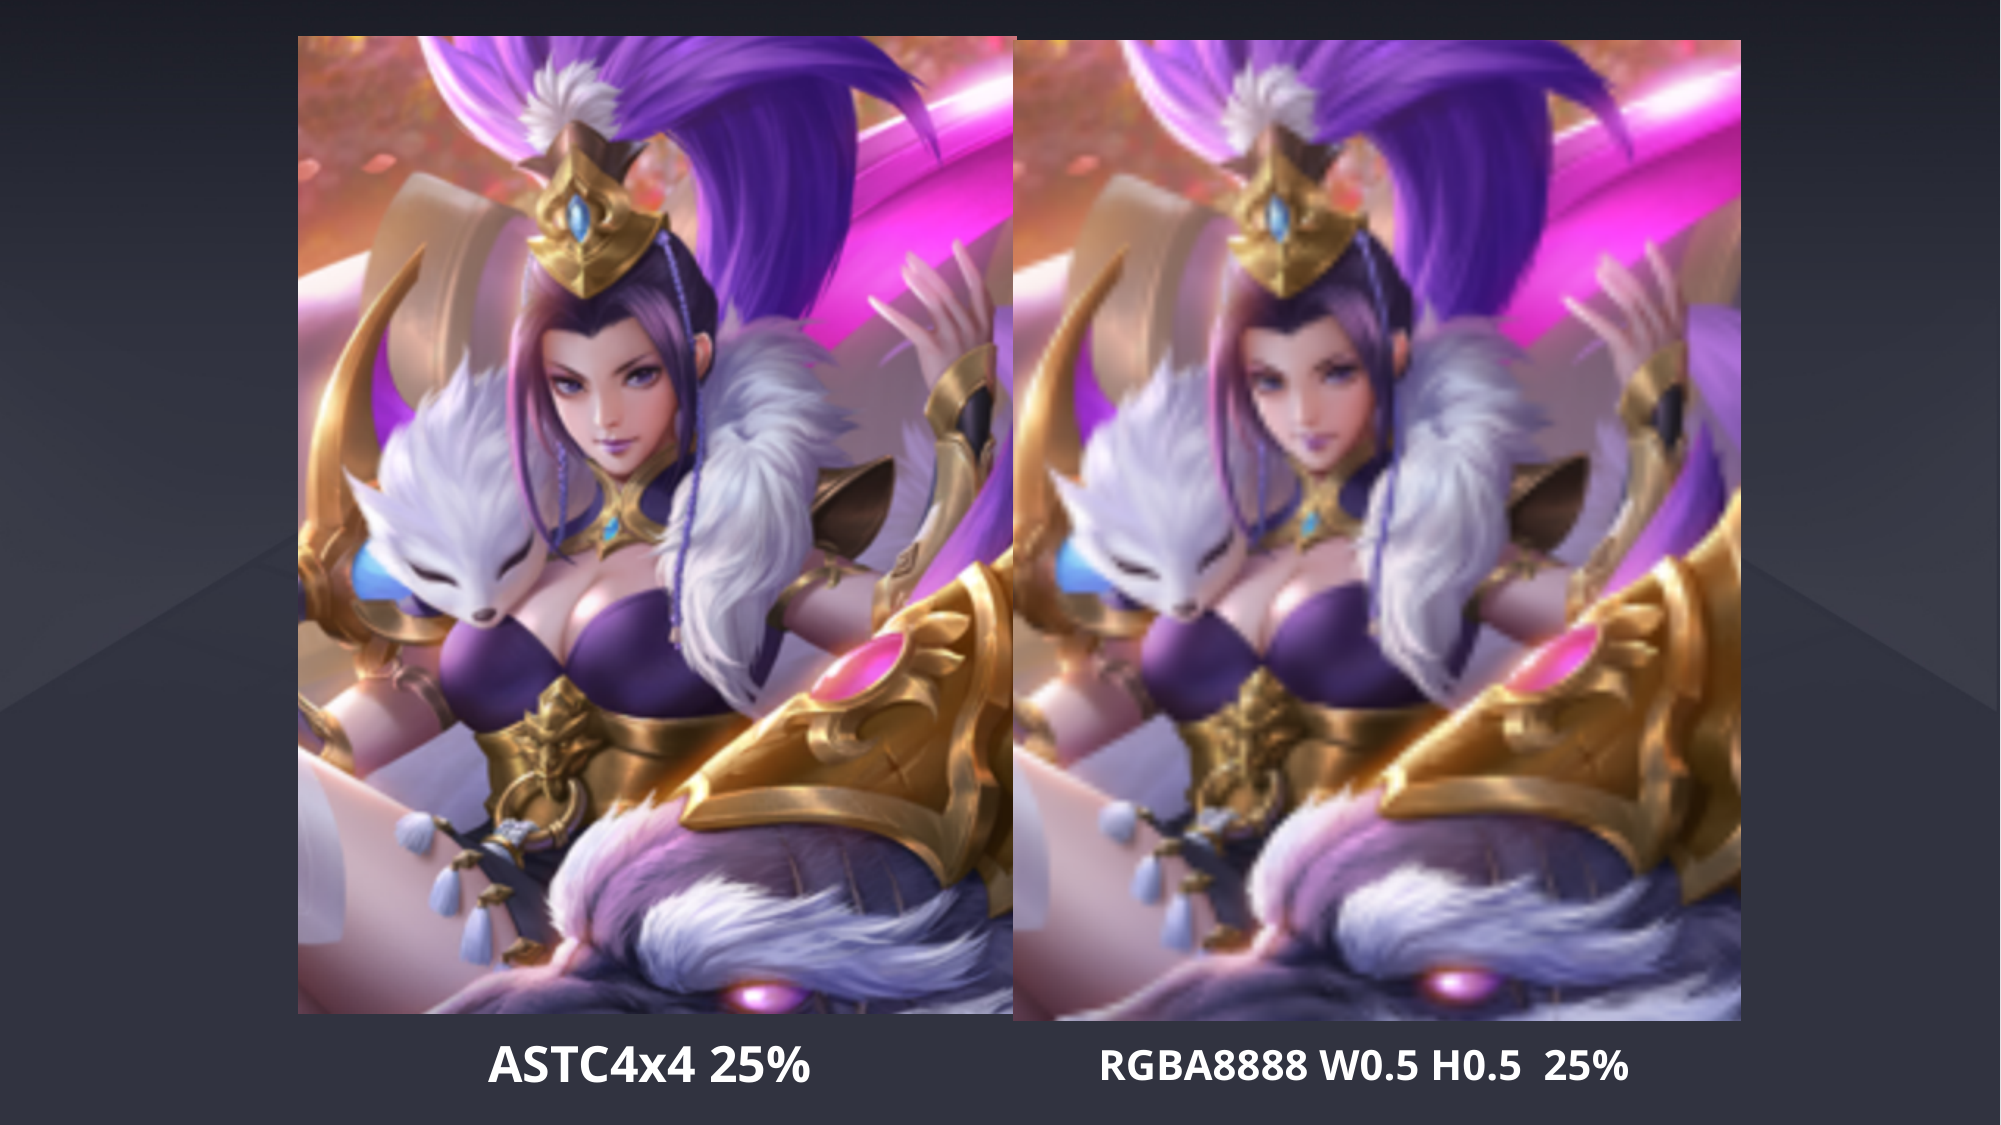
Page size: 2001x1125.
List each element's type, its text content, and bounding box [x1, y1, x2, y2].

text_box ASTC4x4 25% [446, 1025, 854, 1101]
text_box RGBA8888 W0.5 H0.5 25% [1002, 1030, 1737, 1096]
picture [0, 0, 2001, 1125]
